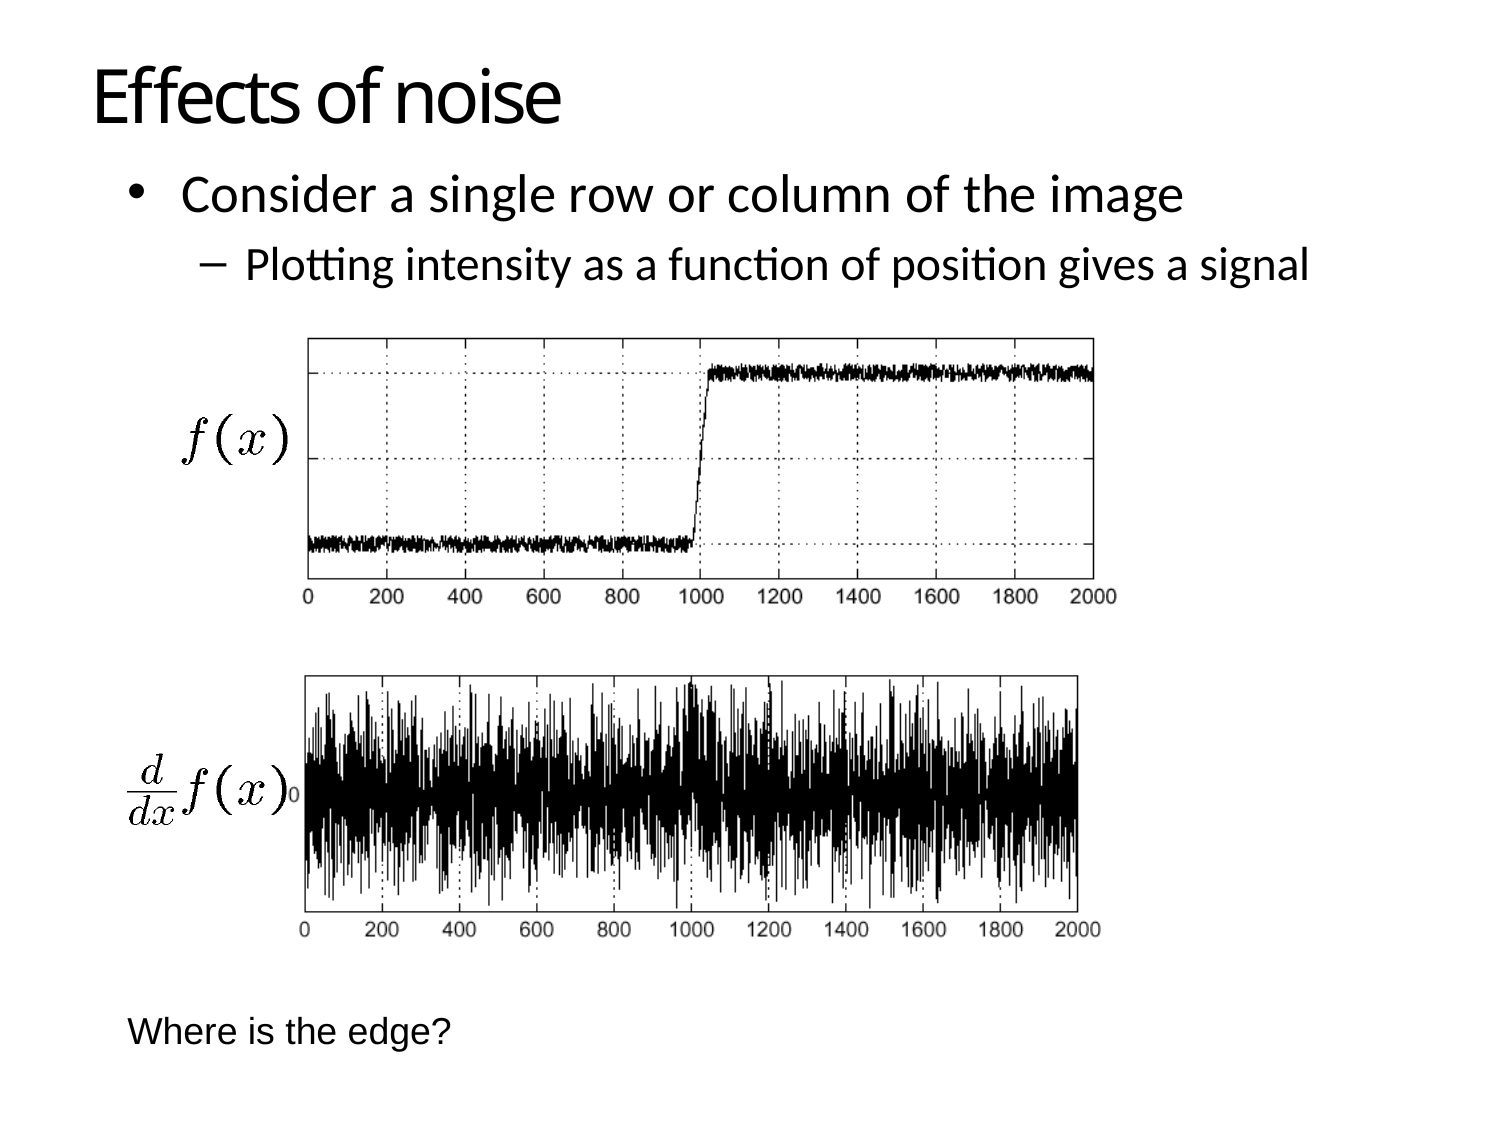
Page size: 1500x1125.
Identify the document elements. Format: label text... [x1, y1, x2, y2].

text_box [285, 662, 1113, 946]
title Effects of noise [75, 0, 1425, 188]
picture [124, 751, 288, 826]
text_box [301, 314, 1126, 626]
picture [180, 413, 288, 466]
text_box Where is the edge? [112, 999, 1388, 1113]
list Consider a single row or column of the image Plotting intensity as a function of position gives a signal [112, 149, 1388, 300]
